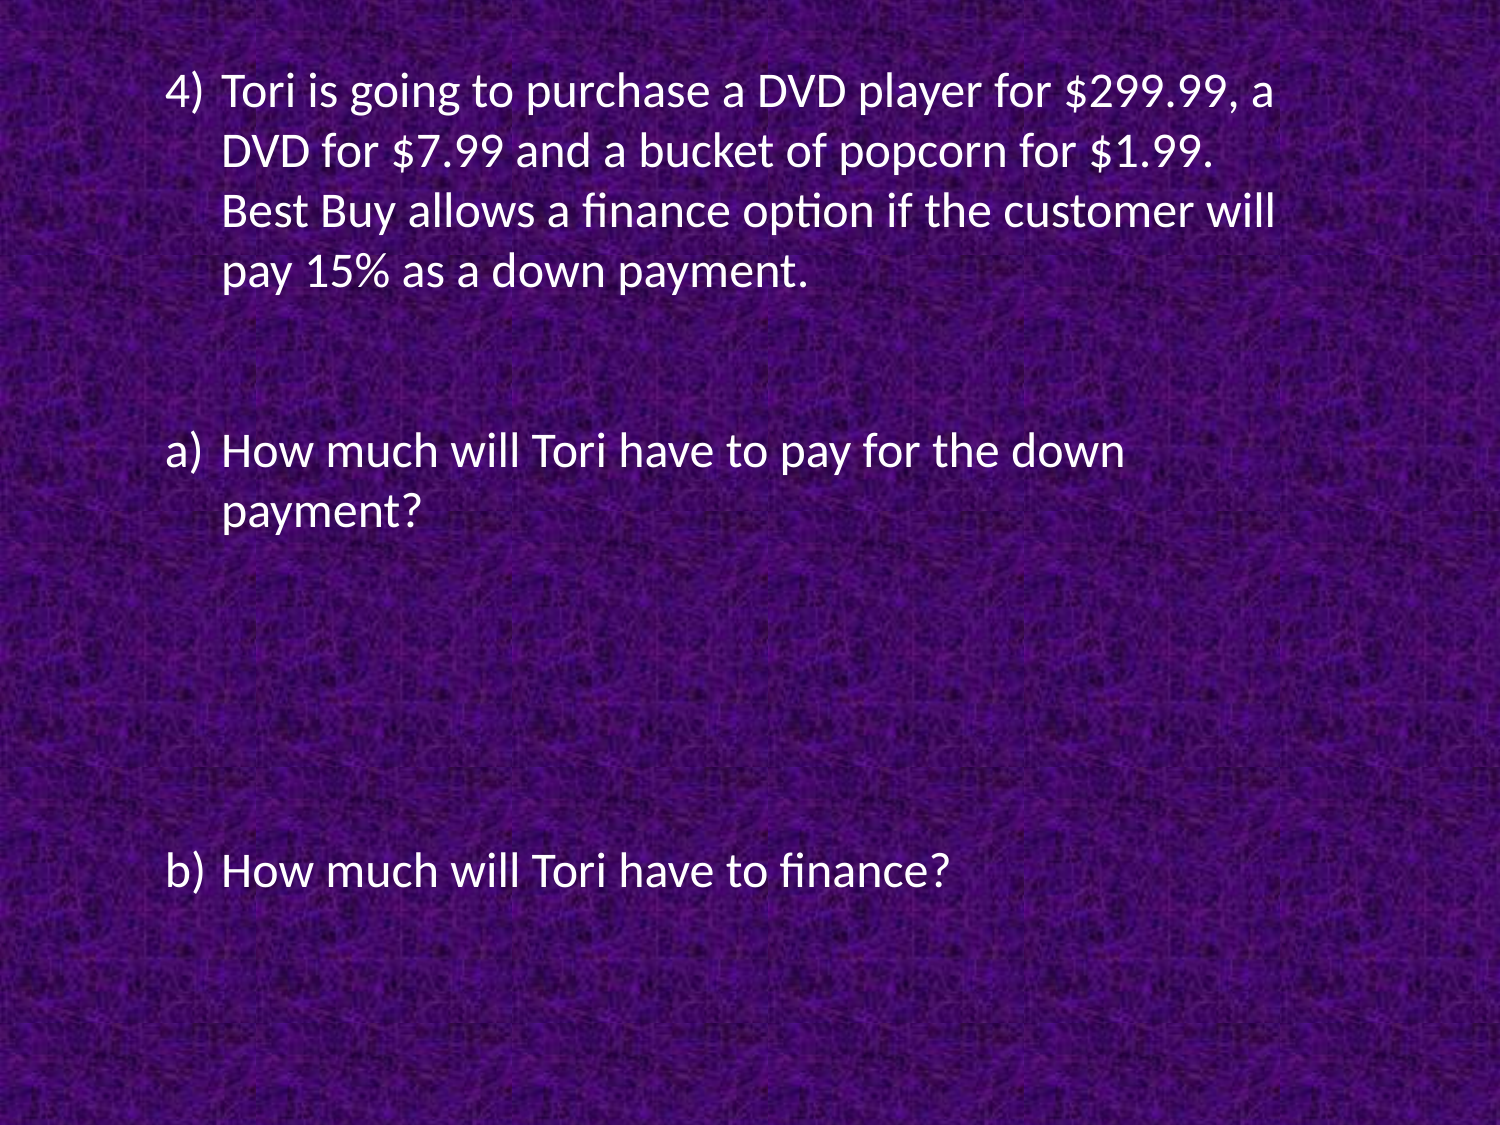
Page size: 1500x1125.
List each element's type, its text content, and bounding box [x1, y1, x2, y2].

picture [0, 0, 1500, 1125]
text_box Tori is going to purchase a DVD player for $299.99, a DVD for $7.99 and a bucket of popcorn for $1.99. Best Buy allows a finance option if the customer will pay 15% as a down payment. How much will Tori have to pay for the down payment? How much will Tori have to finance? [150, 49, 1300, 905]
